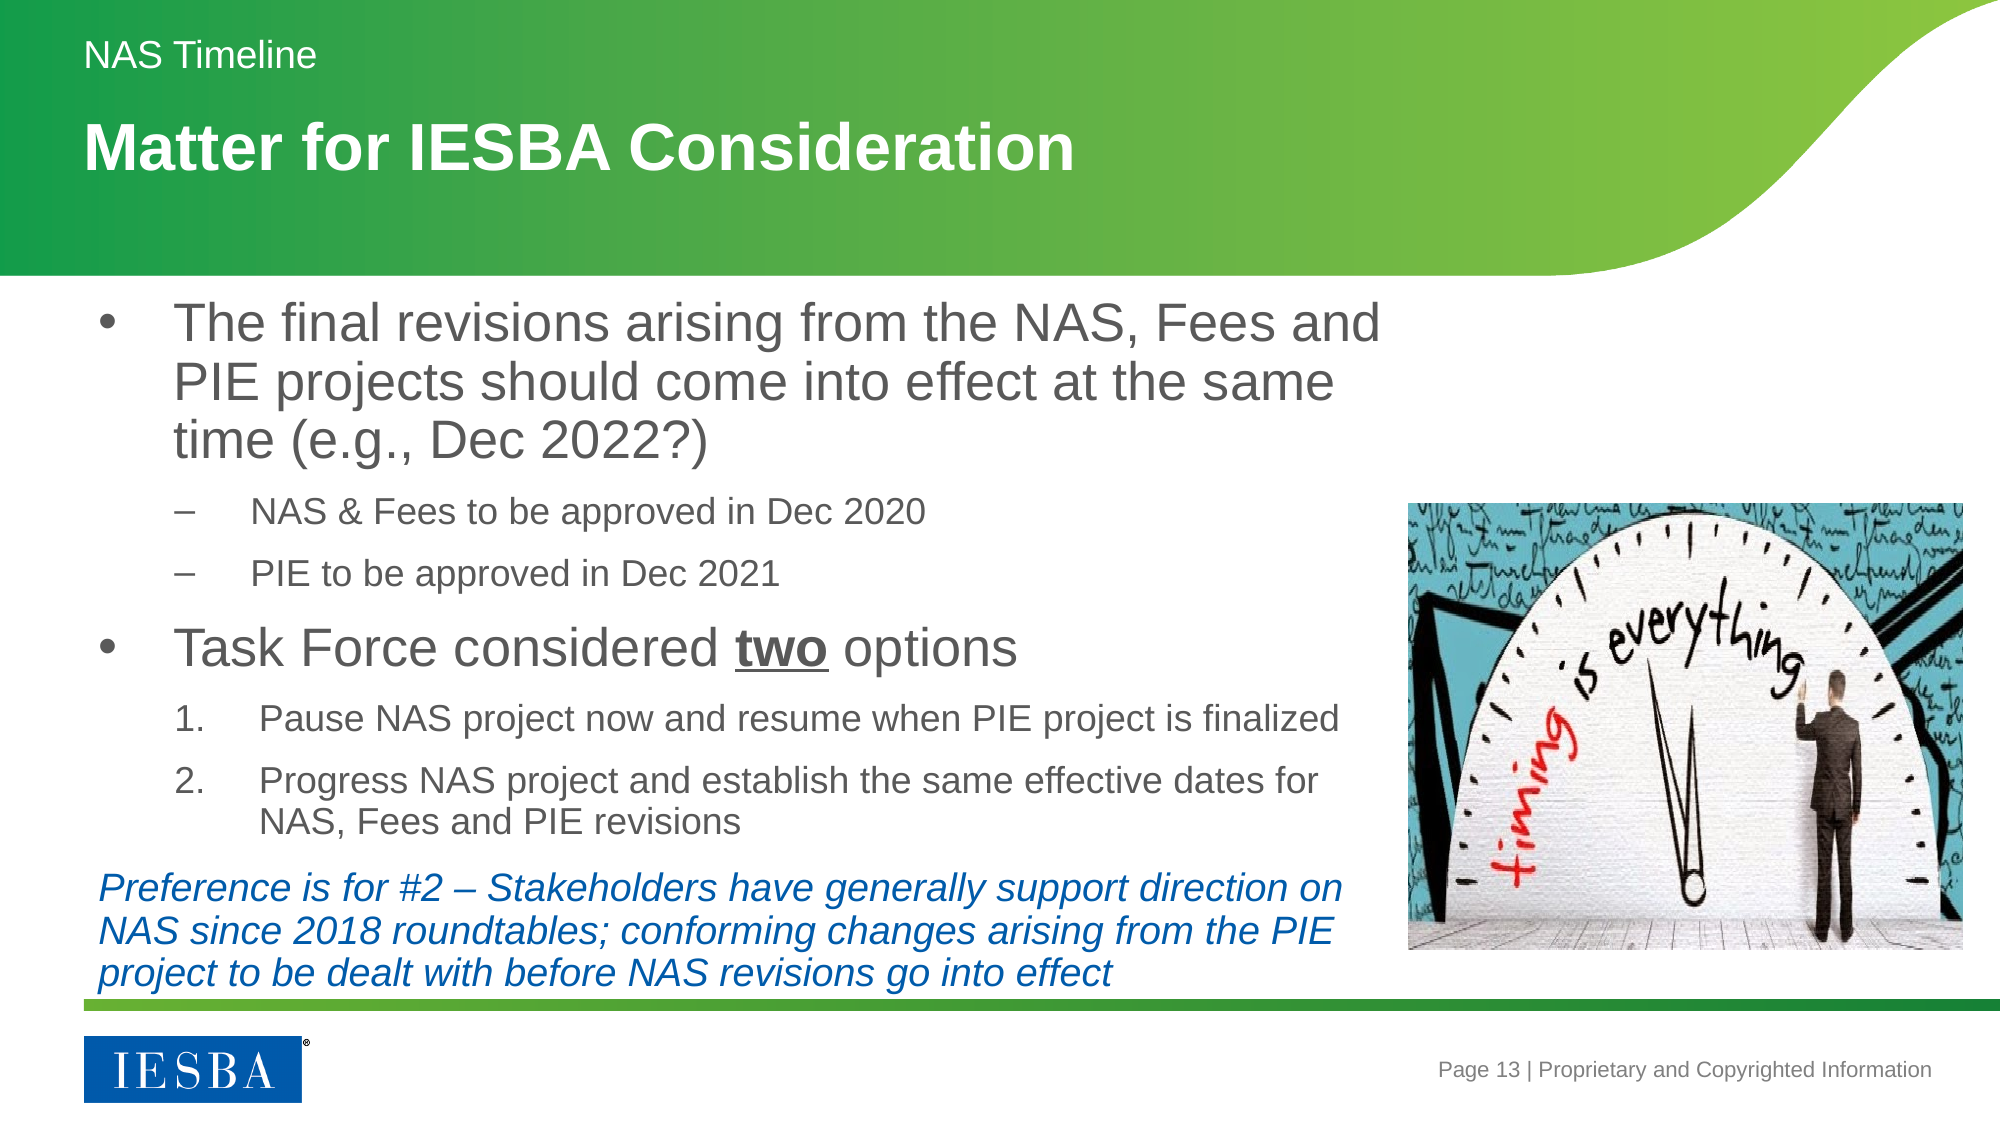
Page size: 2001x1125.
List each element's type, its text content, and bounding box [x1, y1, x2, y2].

list The final revisions arising from the NAS, Fees and PIE projects should come into effect at the same time (e.g., Dec 2022?) NAS & Fees to be approved in Dec 2020 PIE to be approved in Dec 2021 Task Force considered two options Pause NAS project now and resume when PIE project is finalized Progress NAS project and establish the same effective dates for NAS, Fees and PIE revisions Preference is for #2 – Stakeholders have generally support direction on NAS since 2018 roundtables; conforming changes arising from the PIE project to be dealt with before NAS revisions go into effect [83, 287, 1409, 1000]
subtitle NAS Timeline [83, 29, 667, 68]
picture [84, 1036, 310, 1103]
picture [1408, 503, 1963, 951]
title Matter for IESBA Consideration [83, 99, 1734, 188]
picture [0, 0, 2000, 276]
